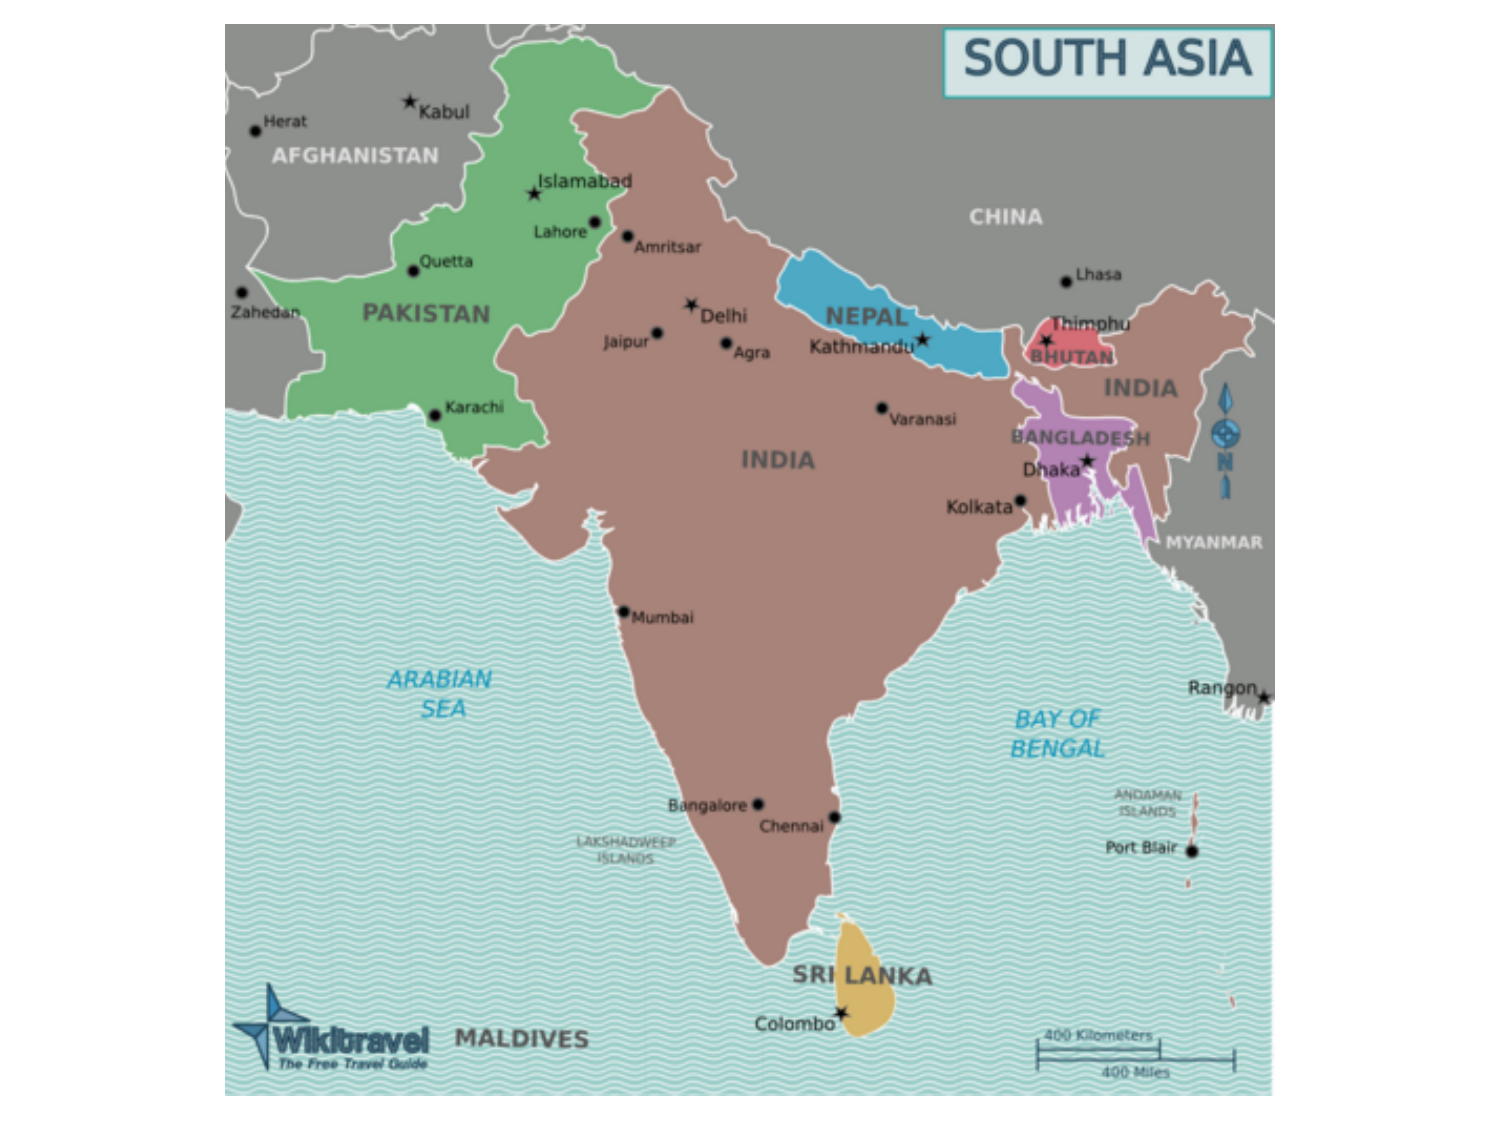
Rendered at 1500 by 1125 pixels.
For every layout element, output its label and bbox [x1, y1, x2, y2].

picture [224, 24, 1276, 1096]
